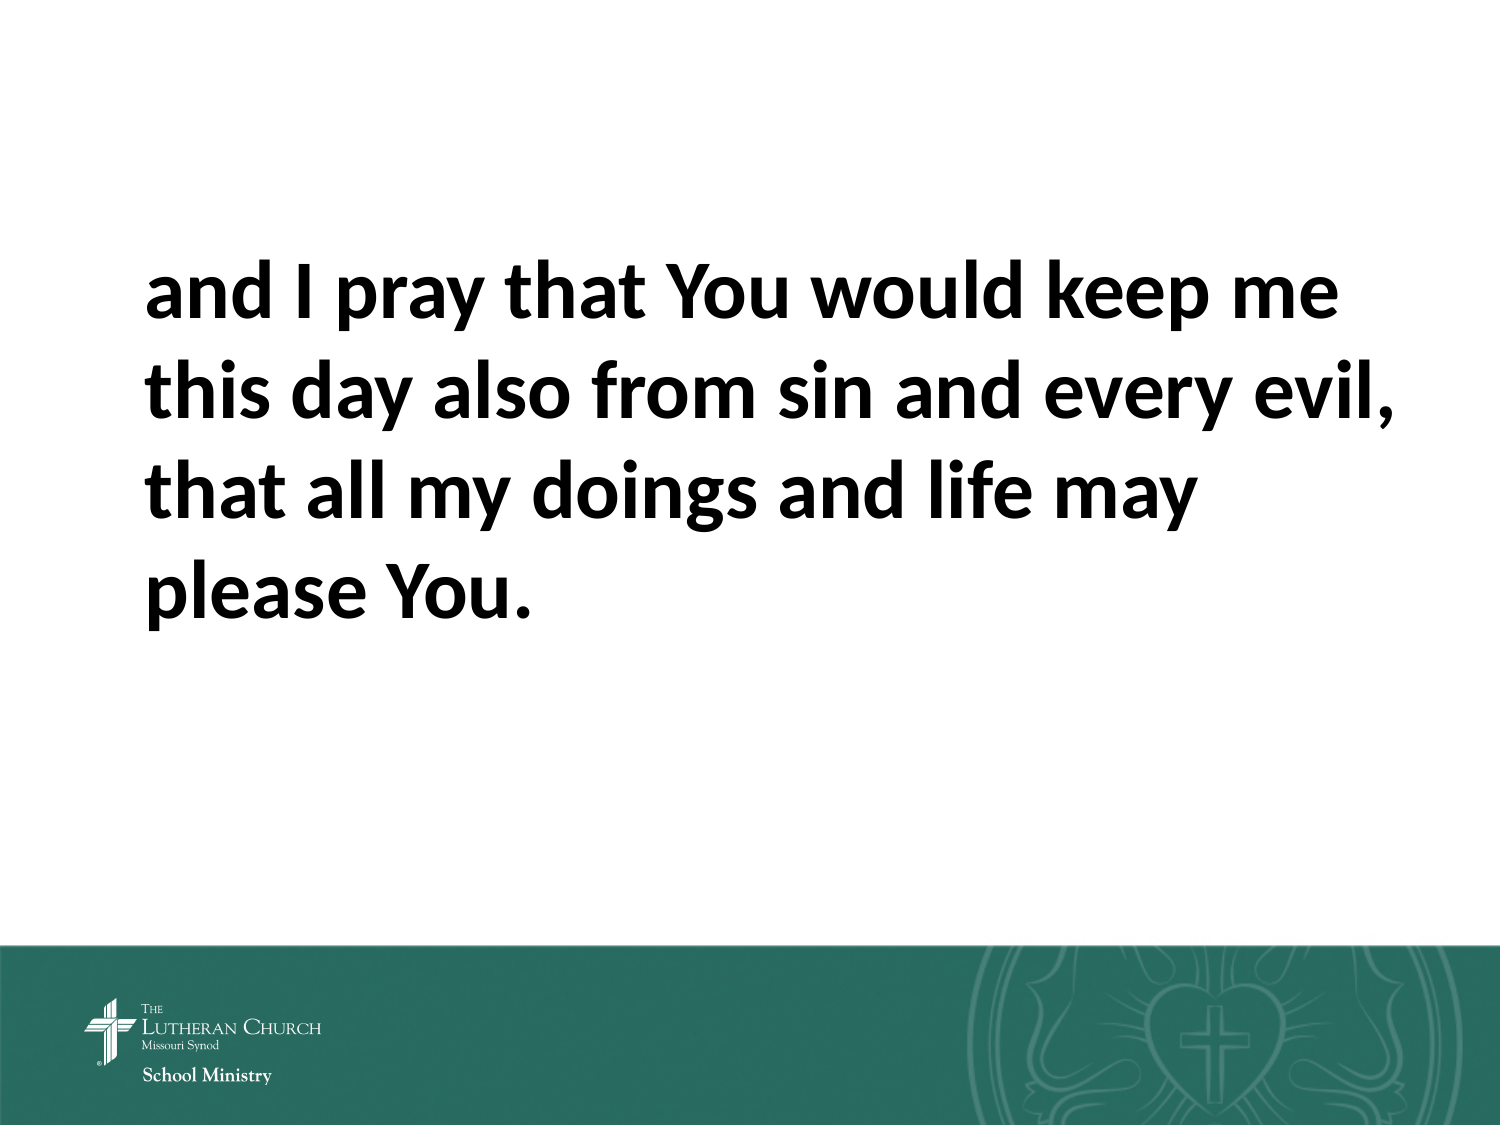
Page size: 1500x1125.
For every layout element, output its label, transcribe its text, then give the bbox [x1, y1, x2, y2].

list and I pray that You would keep me this day also from sin and every evil, that all my doings and life may please You. [73, 111, 1428, 975]
picture [0, 0, 1500, 1125]
